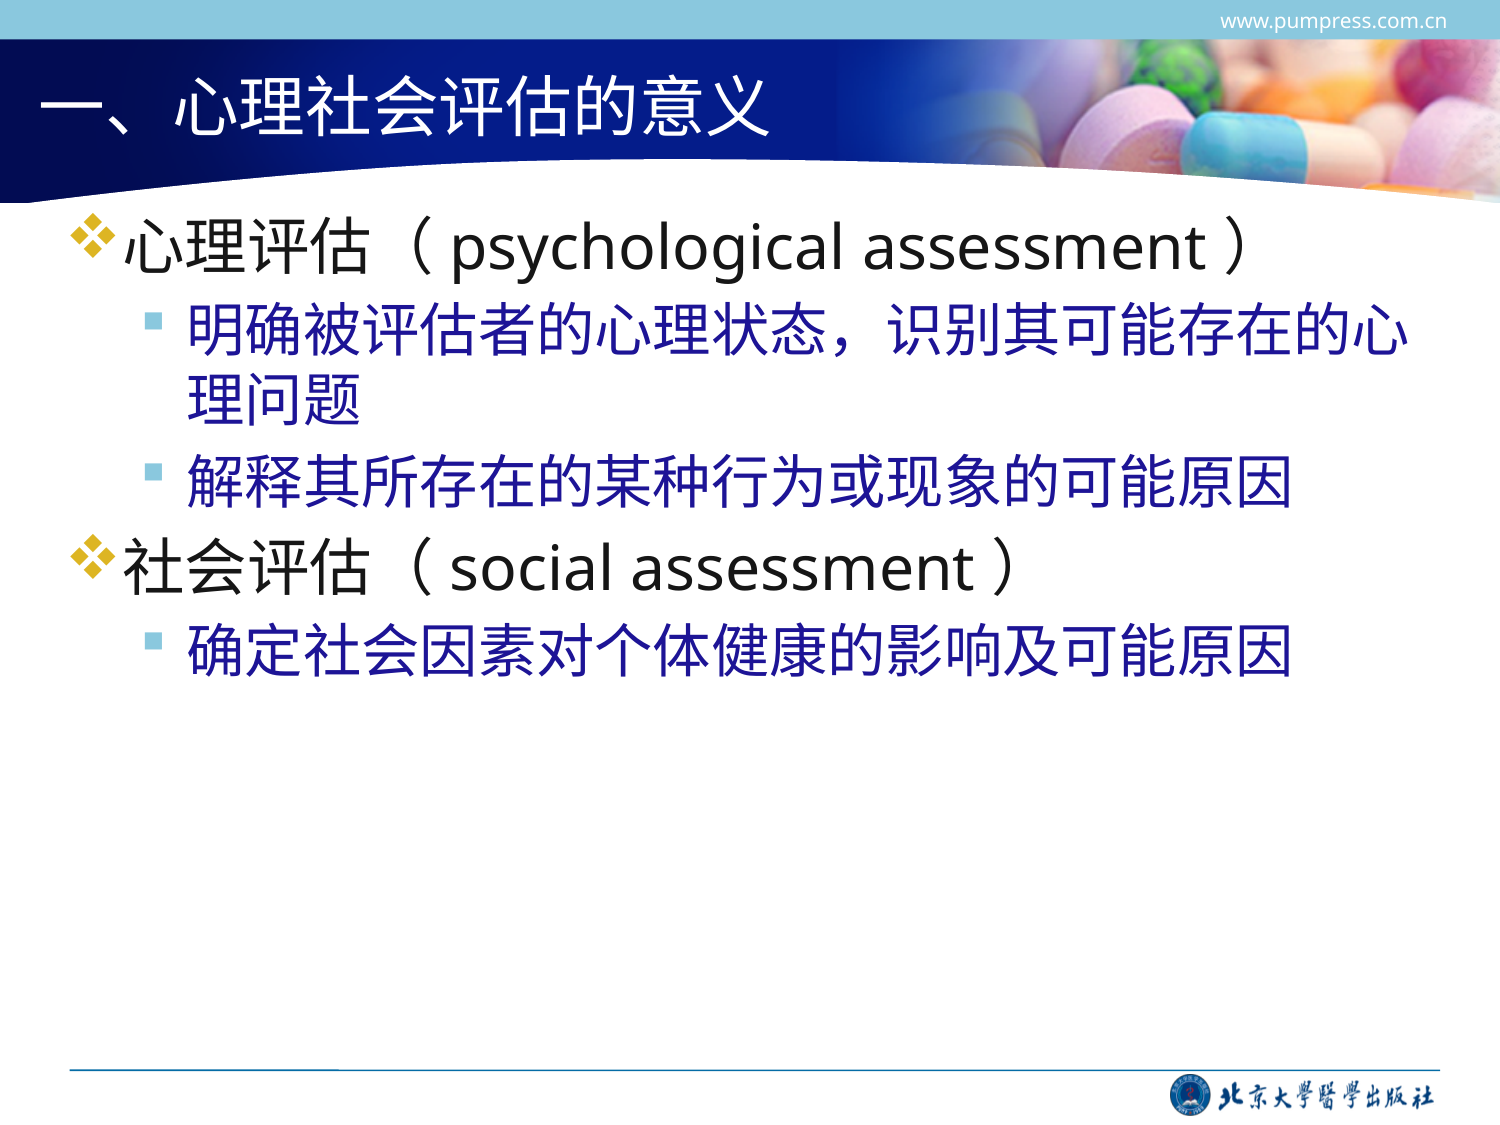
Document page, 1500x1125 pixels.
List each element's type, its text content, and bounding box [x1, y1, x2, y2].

list 心理评估（psychological assessment） 明确被评估者的心理状态，识别其可能存在的心理问题 解释其所存在的某种行为或现象的可能原因 社会评估（social assessment） 确定社会因素对个体健康的影响及可能原因 [49, 198, 1463, 1026]
slide_number www.pumpress.com.cn [1024, 0, 1463, 38]
picture [0, 40, 1500, 203]
title 一、心理社会评估的意义 [23, 58, 1349, 152]
picture [1170, 1074, 1436, 1118]
